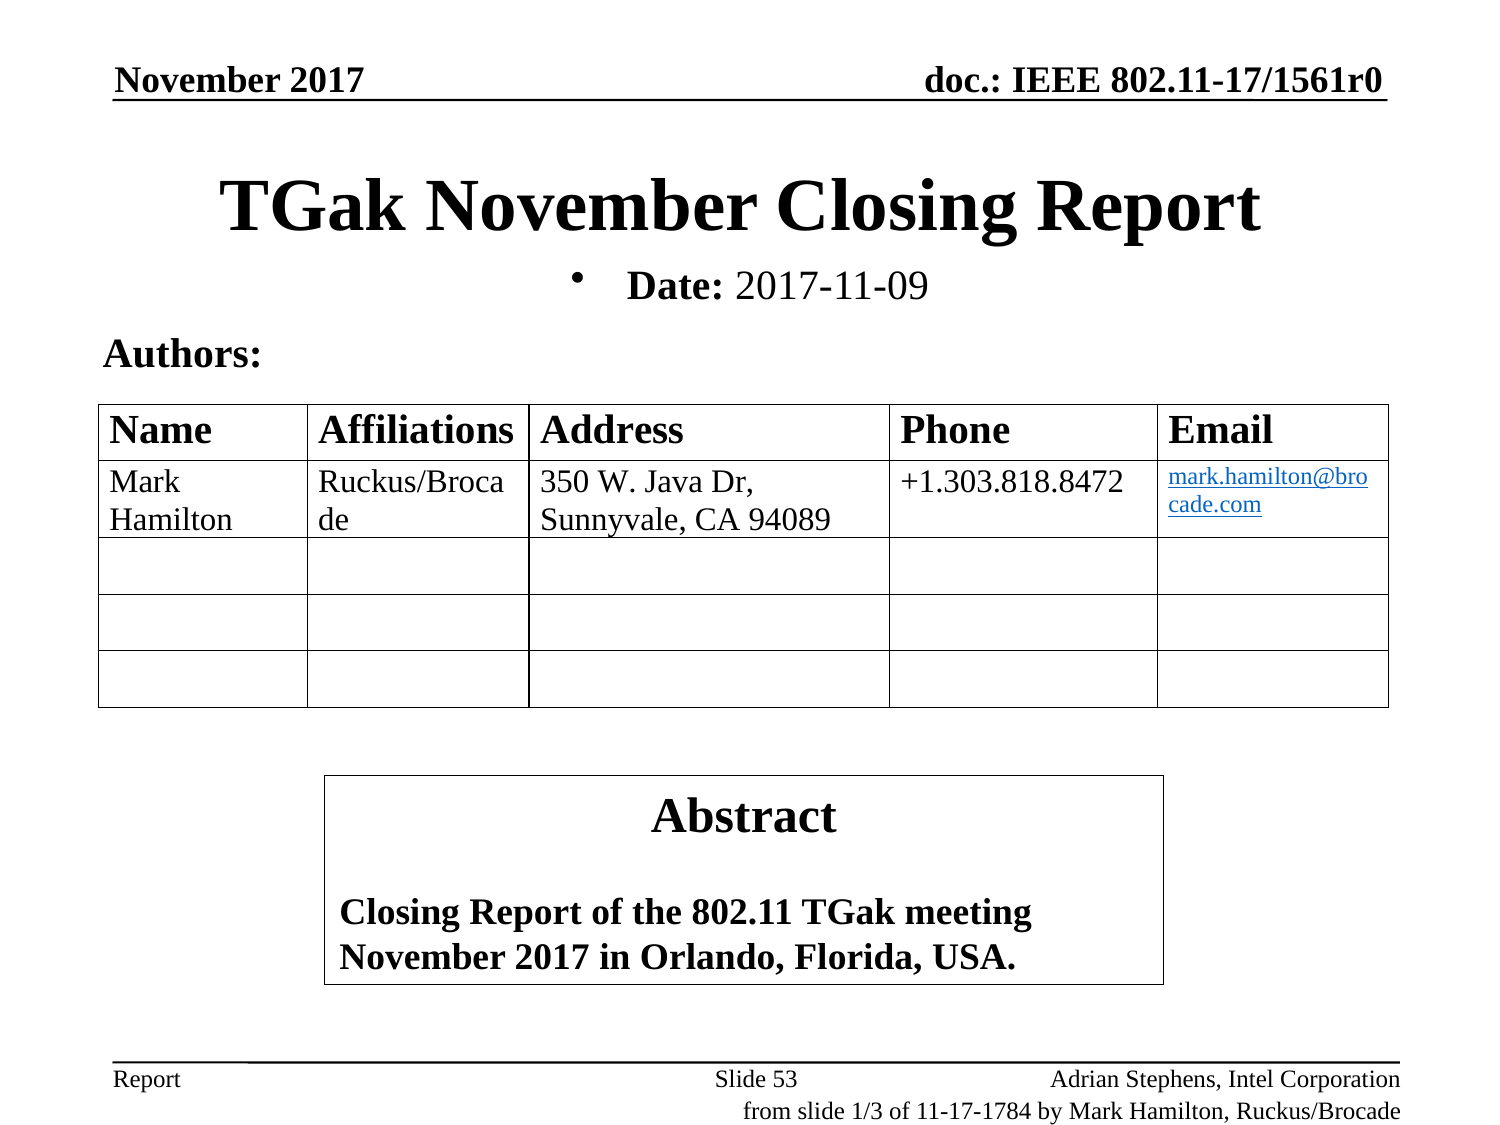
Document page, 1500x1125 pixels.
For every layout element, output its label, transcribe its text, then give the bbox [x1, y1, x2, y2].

slide_number Slide 53 [711, 1061, 801, 1093]
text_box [82, 403, 1421, 757]
text_box Abstract Closing Report of the 802.11 TGak meeting November 2017 in Orlando, Florida, USA. [324, 775, 1164, 985]
text_box from slide 1/3 of 11-17-1784 by Mark Hamilton, Ruckus/Brocade [343, 1087, 1417, 1125]
footer Adrian Stephens, Intel Corporation [902, 1061, 1402, 1087]
list Date: 2017-11-09 [112, 249, 1388, 315]
text_box Authors: [87, 318, 325, 381]
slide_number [114, 54, 374, 101]
title TGak November Closing Report [112, 112, 1388, 249]
